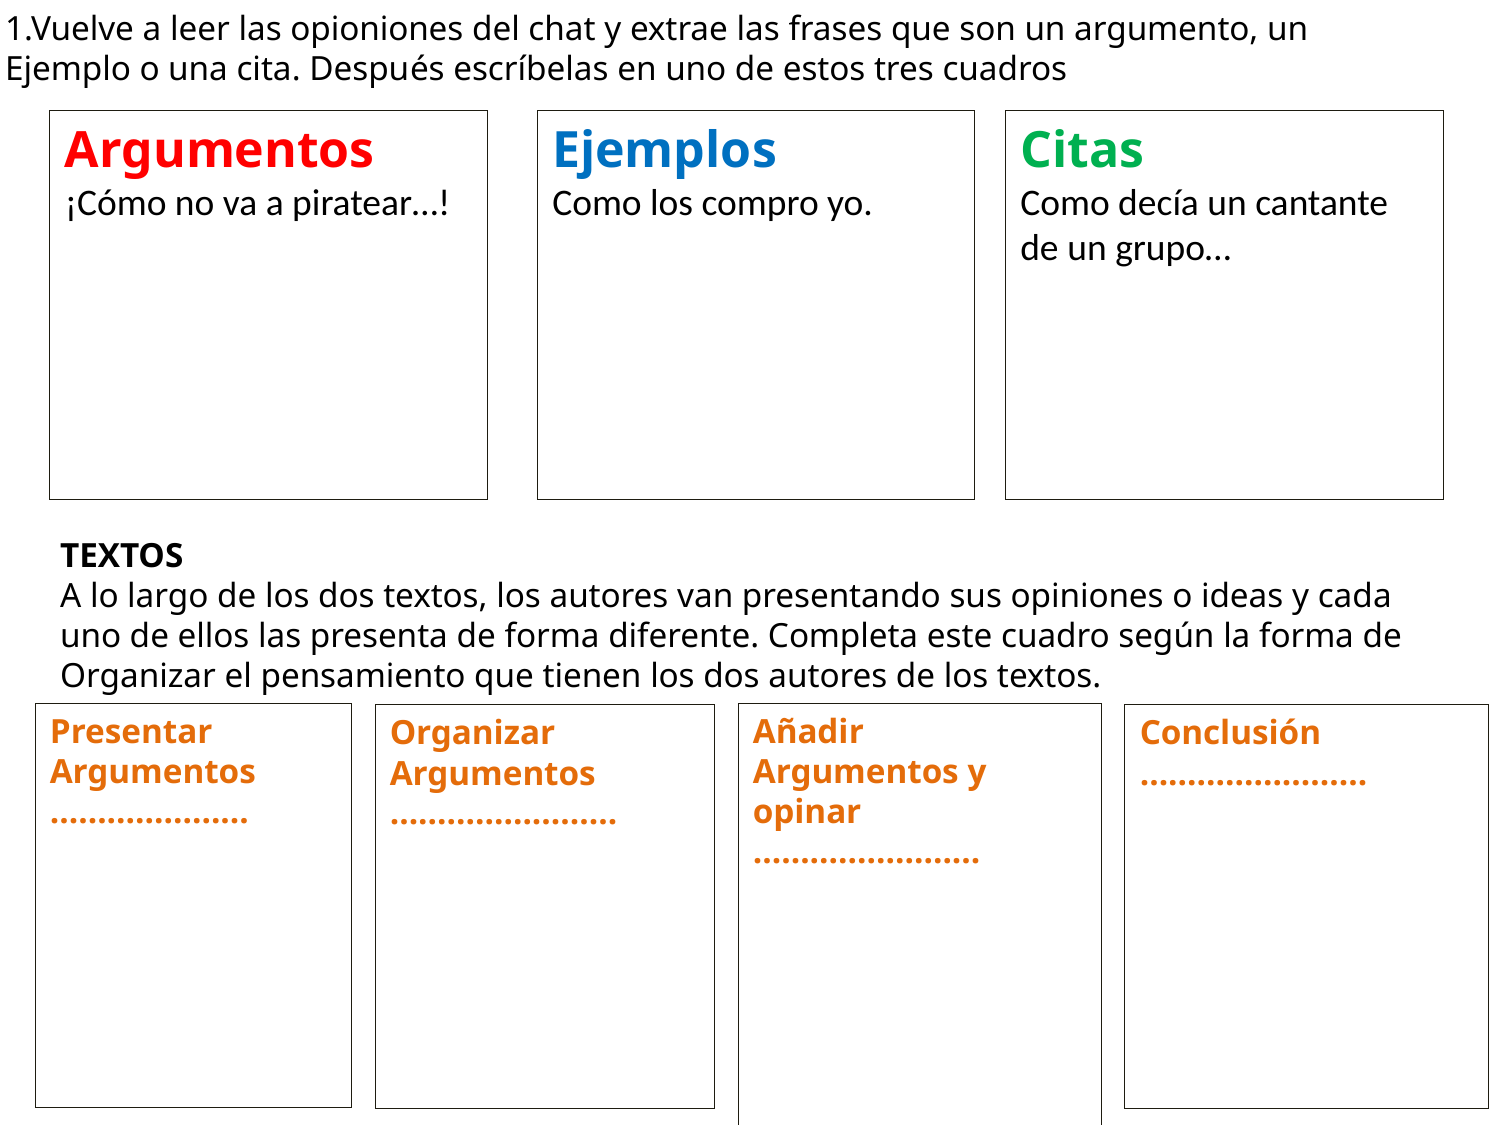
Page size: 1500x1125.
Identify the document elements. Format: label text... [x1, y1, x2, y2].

text_box Citas Como decía un cantante de un grupo… [1005, 110, 1444, 500]
text_box Añadir Argumentos y opinar …………………… [738, 703, 1102, 1125]
text_box Organizar Argumentos …………………… [375, 704, 715, 1109]
text_box Argumentos ¡Cómo no va a piratear…! [49, 110, 488, 500]
text_box 1.Vuelve a leer las opioniones del chat y extrae las frases que son un argumento, un Ejemplo o una cita. Después escríbelas en uno de estos tres cuadros [0, 0, 1334, 95]
text_box Presentar Argumentos ………………… [35, 703, 352, 1108]
text_box Conclusión …………………… [1124, 704, 1489, 1109]
text_box TEXTOS A lo largo de los dos textos, los autores van presentando sus opiniones o ideas y cada uno de ellos las presenta de forma diferente. Completa este cuadro según la forma de Organizar el pensamiento que tienen los dos autores de los textos. [45, 527, 1428, 702]
text_box Ejemplos Como los compro yo. [537, 110, 975, 500]
